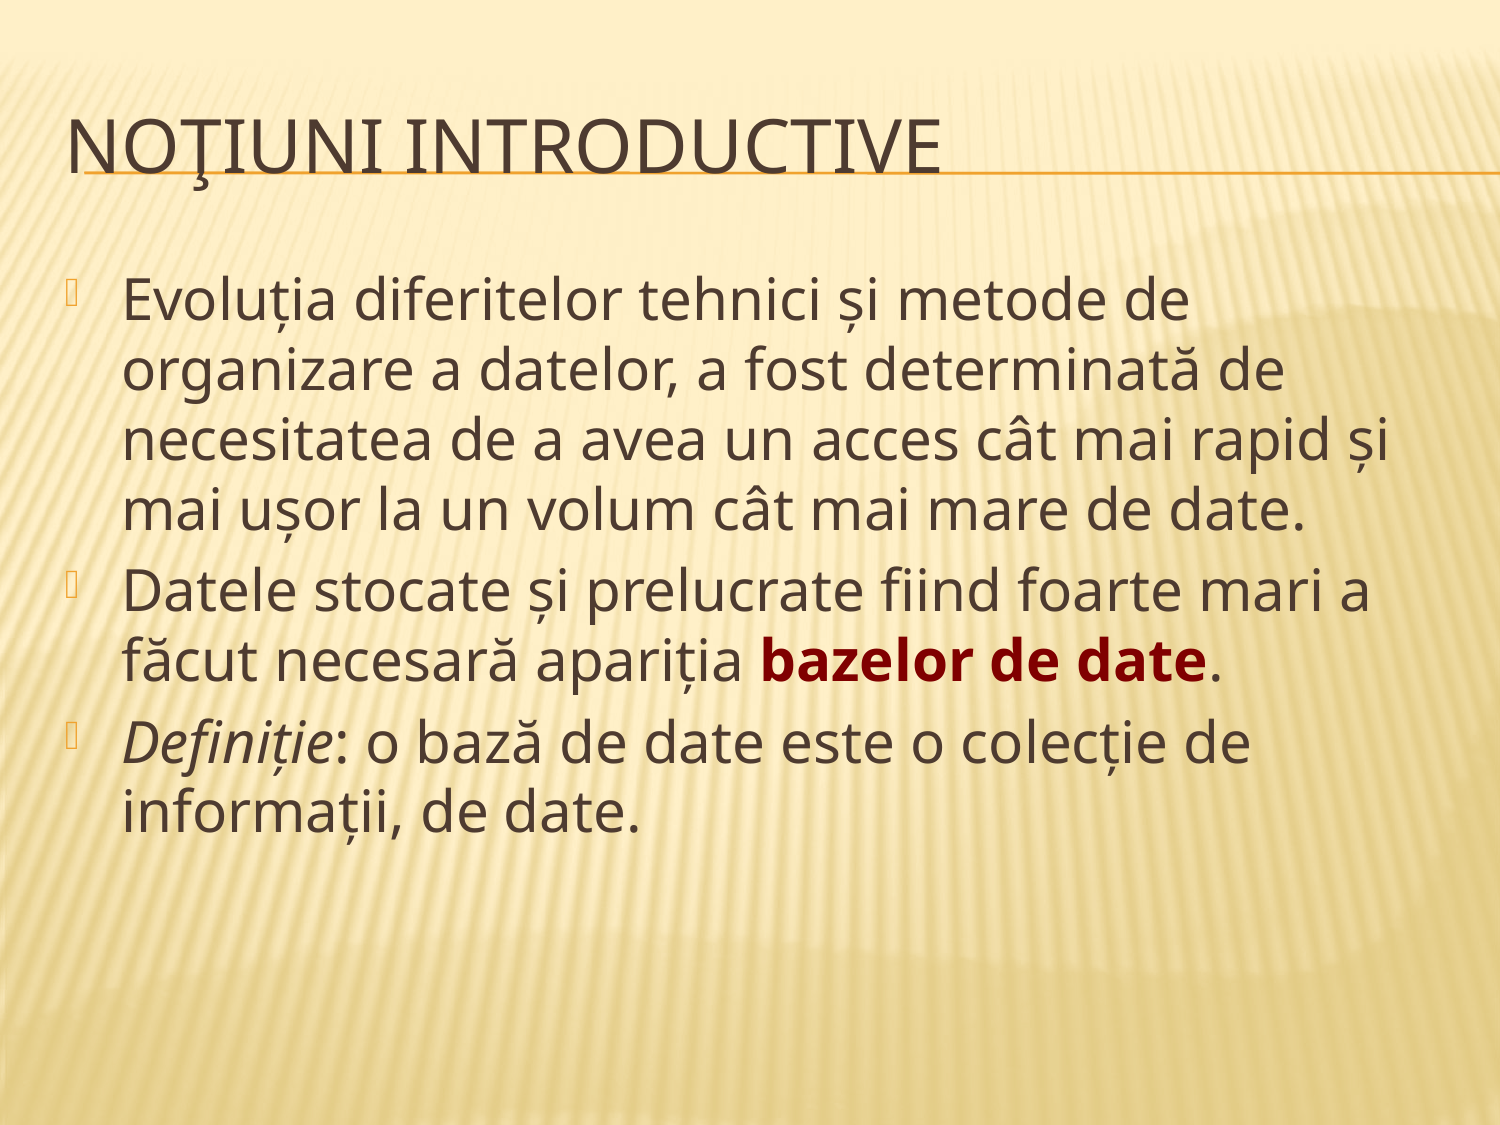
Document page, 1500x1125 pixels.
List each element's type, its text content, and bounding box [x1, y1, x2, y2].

title Noţiuni Introductive [50, 75, 1475, 213]
list Evoluţia diferitelor tehnici şi metode de organizare a datelor, a fost determinată de necesitatea de a avea un acces cât mai rapid şi mai uşor la un volum cât mai mare de date. Datele stocate şi prelucrate fiind foarte mari a făcut necesară apariţia bazelor de date. Definiţie: o bază de date este o colecţie de informaţii, de date. [50, 254, 1475, 998]
